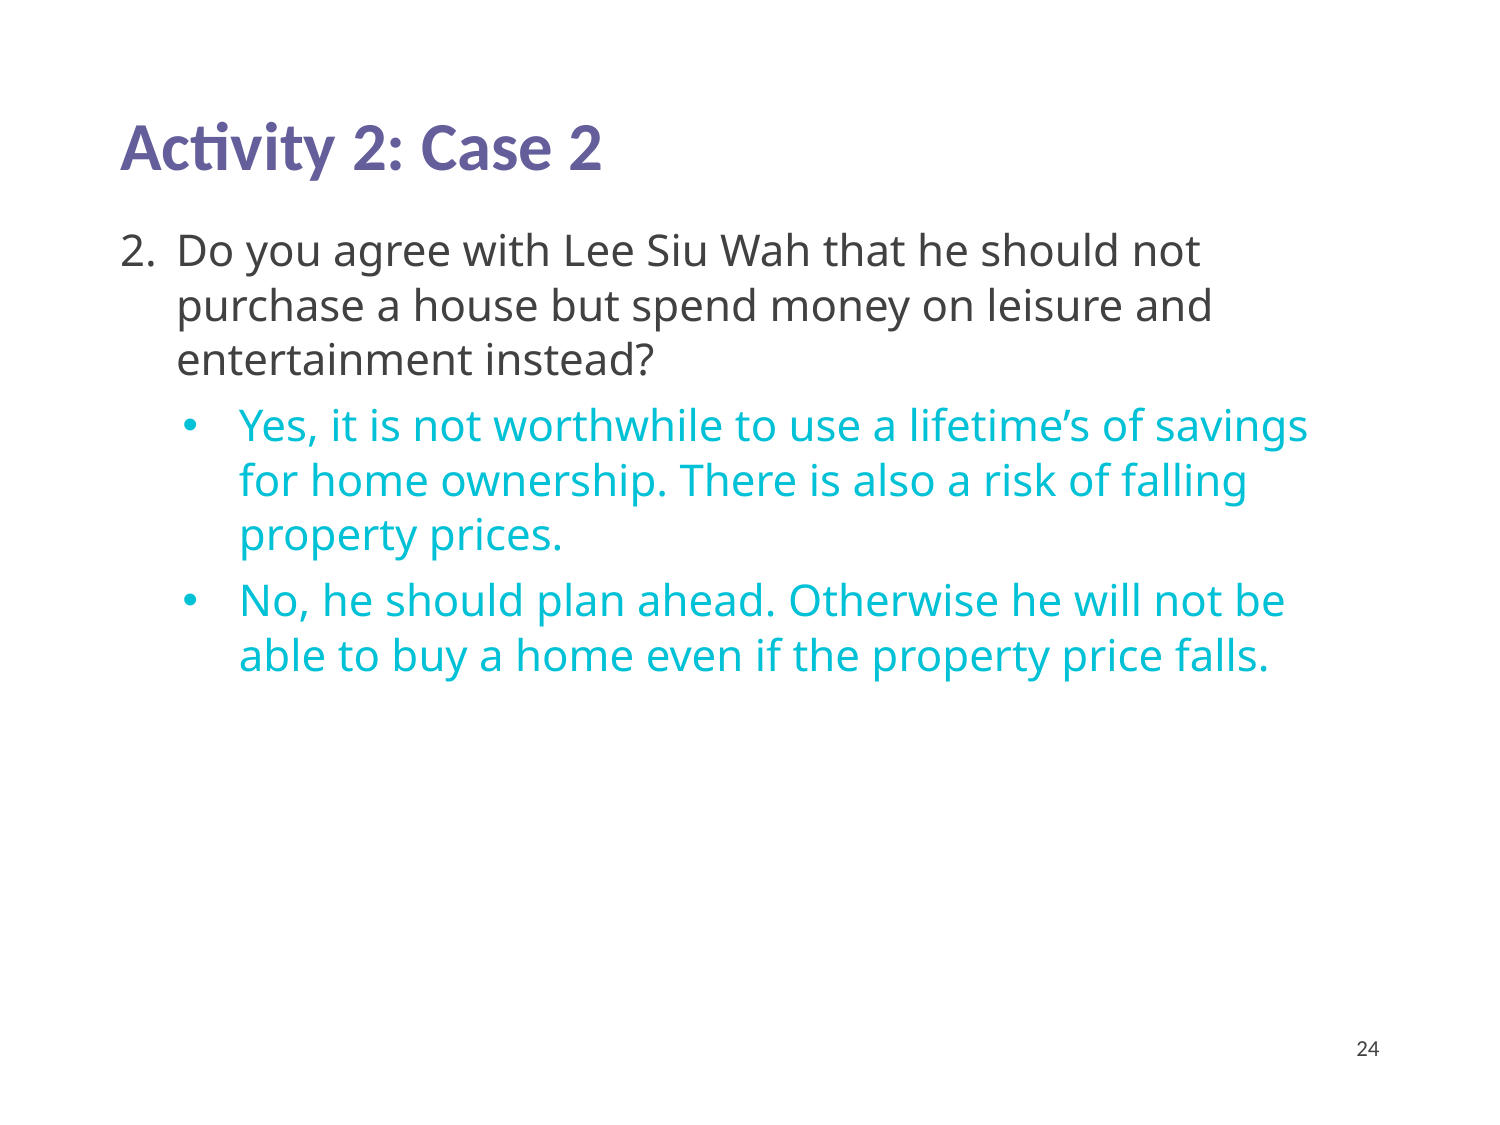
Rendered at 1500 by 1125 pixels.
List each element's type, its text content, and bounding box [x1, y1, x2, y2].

list Do you agree with Lee Siu Wah that he should not purchase a house but spend money on leisure and entertainment instead? Yes, it is not worthwhile to use a lifetime’s of savings for home ownership. There is also a risk of falling property prices. No, he should plan ahead. Otherwise he will not be able to buy a home even if the property price falls. [119, 222, 1381, 815]
slide_number 24 [1353, 1035, 1381, 1062]
list Activity 2: Case 2 [119, 113, 1382, 222]
